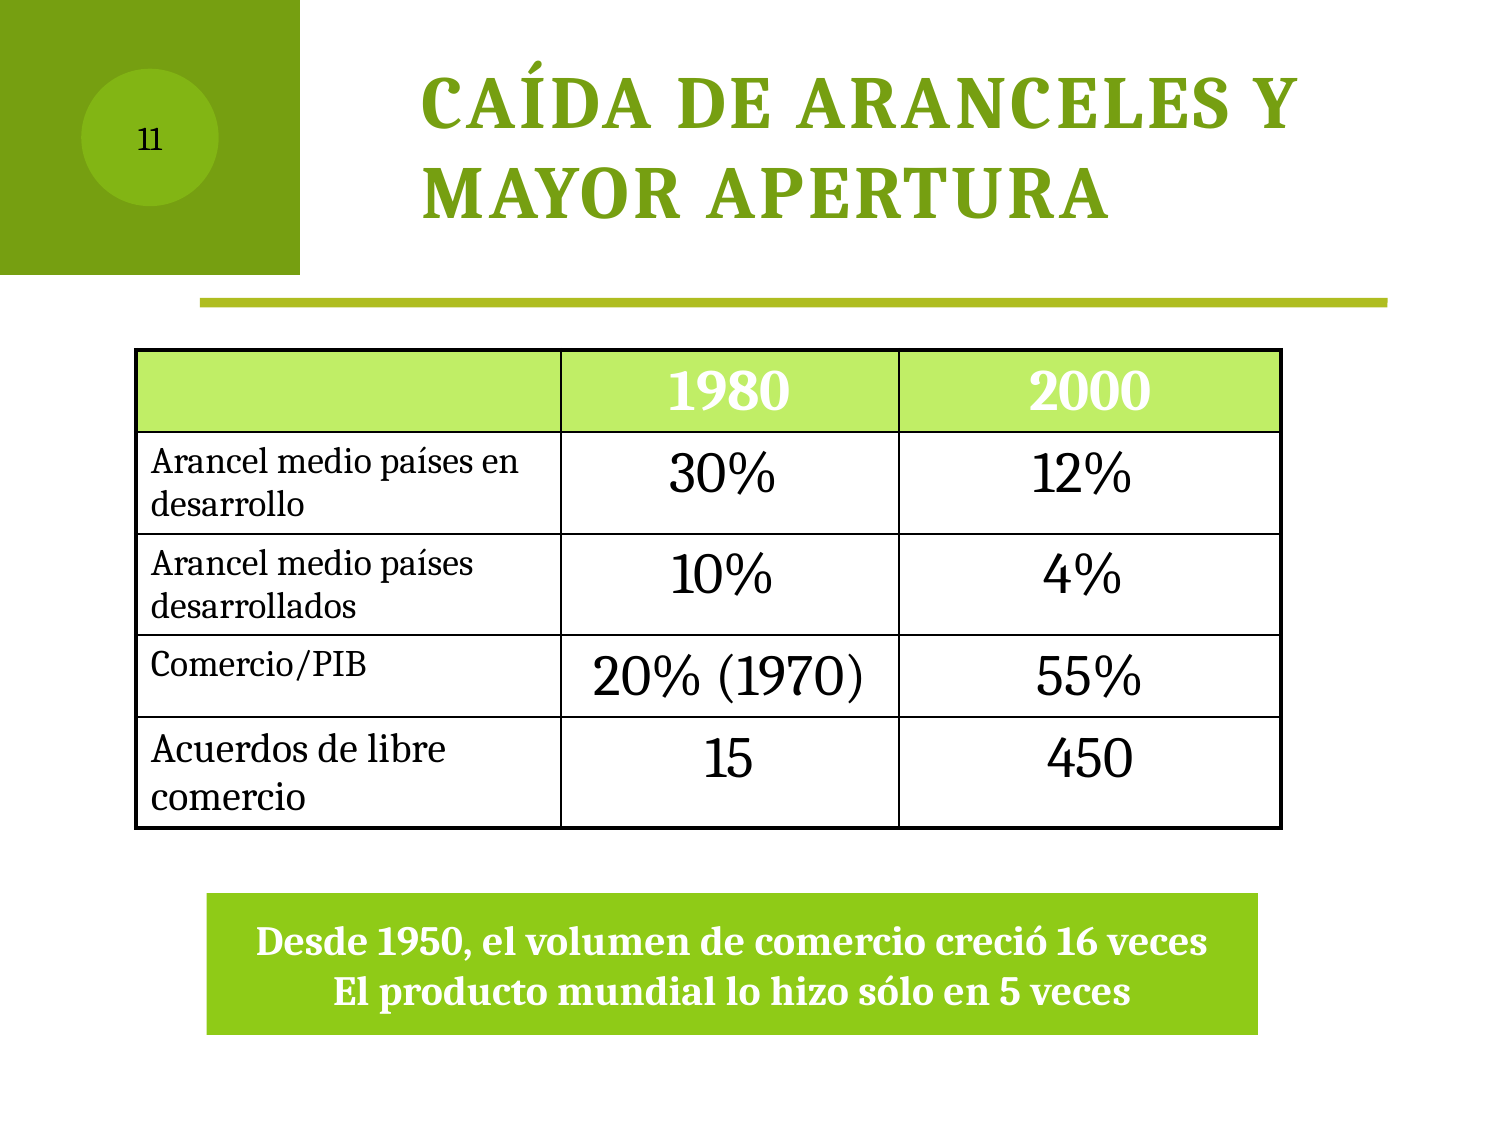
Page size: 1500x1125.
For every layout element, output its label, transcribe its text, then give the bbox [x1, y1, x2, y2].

slide_number 11 [87, 87, 213, 188]
table_cell Arancel medio países en desarrollo [138, 433, 560, 533]
table_cell 12% [900, 433, 1279, 533]
table_header 1980 [562, 352, 898, 431]
table_cell 30% [562, 433, 898, 533]
table_cell 20% (1970) [562, 636, 898, 716]
table_cell Acuerdos de libre comercio [138, 718, 560, 826]
table_cell 15 [562, 718, 898, 826]
table_cell Comercio/PIB [138, 636, 560, 716]
table_header [138, 352, 560, 431]
table_cell 55% [900, 636, 1279, 716]
table_cell 450 [900, 718, 1279, 826]
table_header 2000 [900, 352, 1279, 431]
text_box Desde 1950, el volumen de comercio creció 16 veces El producto mundial lo hizo sólo en 5 veces [206, 893, 1258, 1035]
table_cell Arancel medio países desarrollados [138, 535, 560, 634]
table_cell 10% [562, 535, 898, 634]
table_cell 4% [900, 535, 1279, 634]
title Caída de aranceles y mayor apertura [301, 30, 1424, 256]
